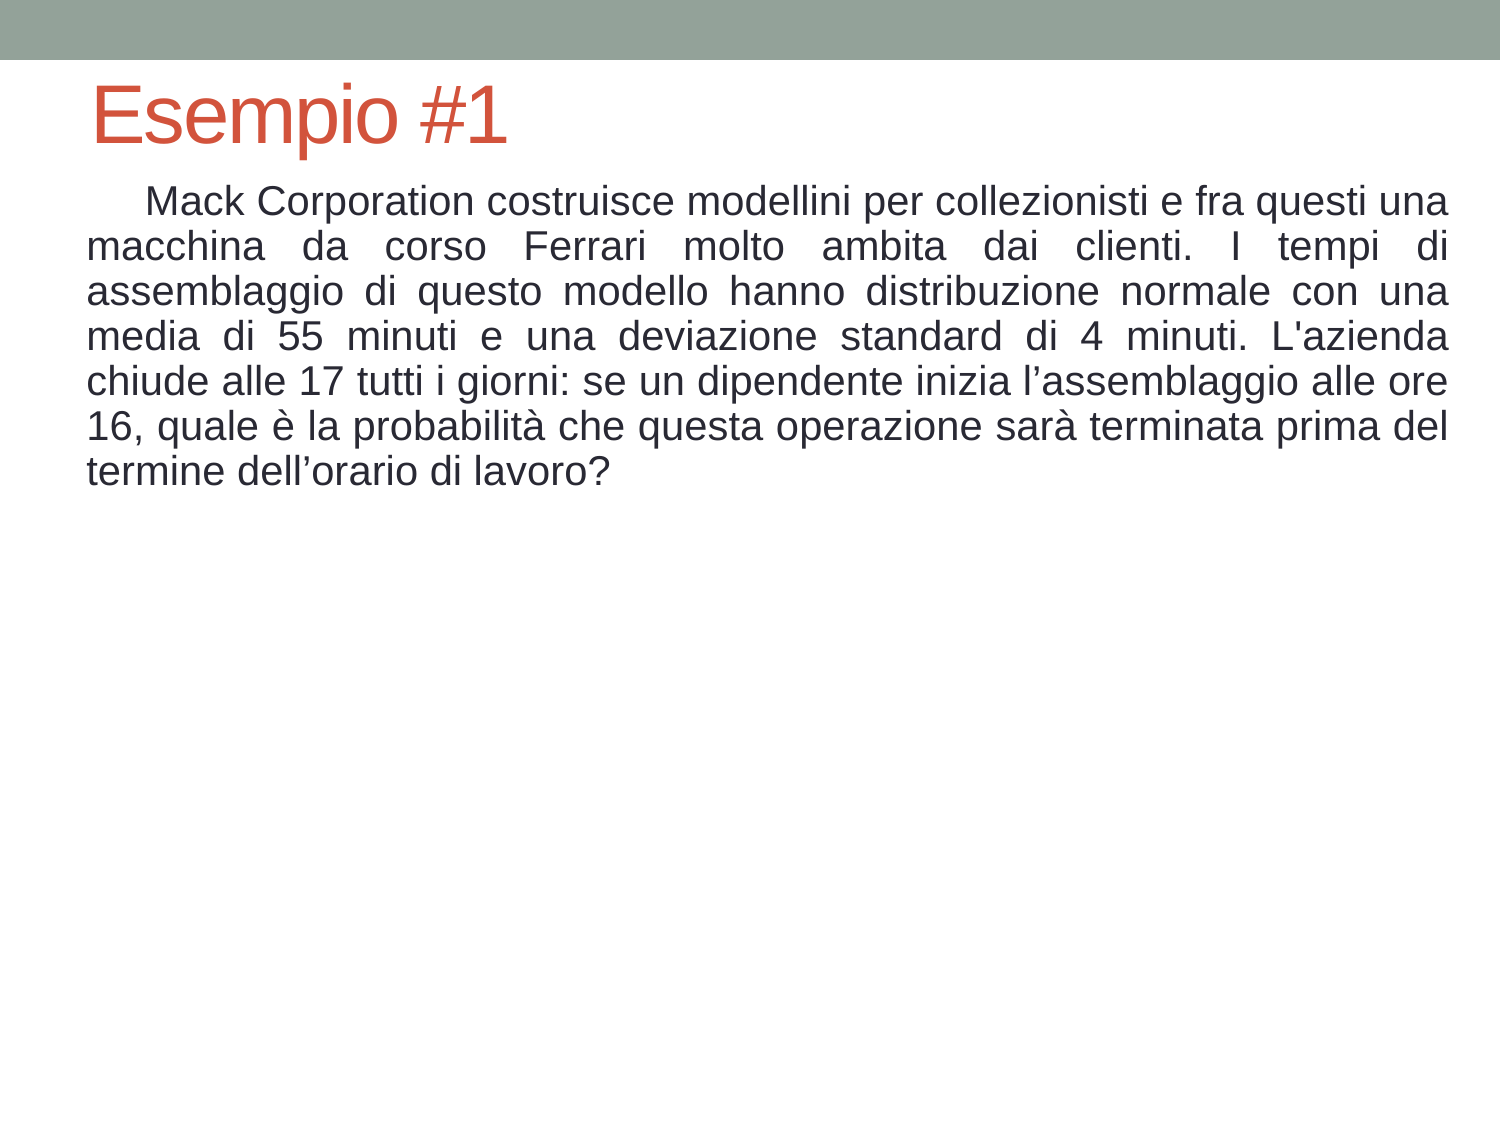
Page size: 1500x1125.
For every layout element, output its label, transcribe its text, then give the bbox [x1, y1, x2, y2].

title Esempio #1 [75, 28, 1425, 172]
text_box Mack Corporation costruisce modellini per collezionisti e fra questi una macchina da corso Ferrari molto ambita dai clienti. I tempi di assemblaggio di questo modello hanno distribuzione normale con una media di 55 minuti e una deviazione standard di 4 minuti. L'azienda chiude alle 17 tutti i giorni: se un dipendente inizia l’assemblaggio alle ore 16, quale è la probabilità che questa operazione sarà terminata prima del termine dell’orario di lavoro? [71, 172, 1465, 1046]
